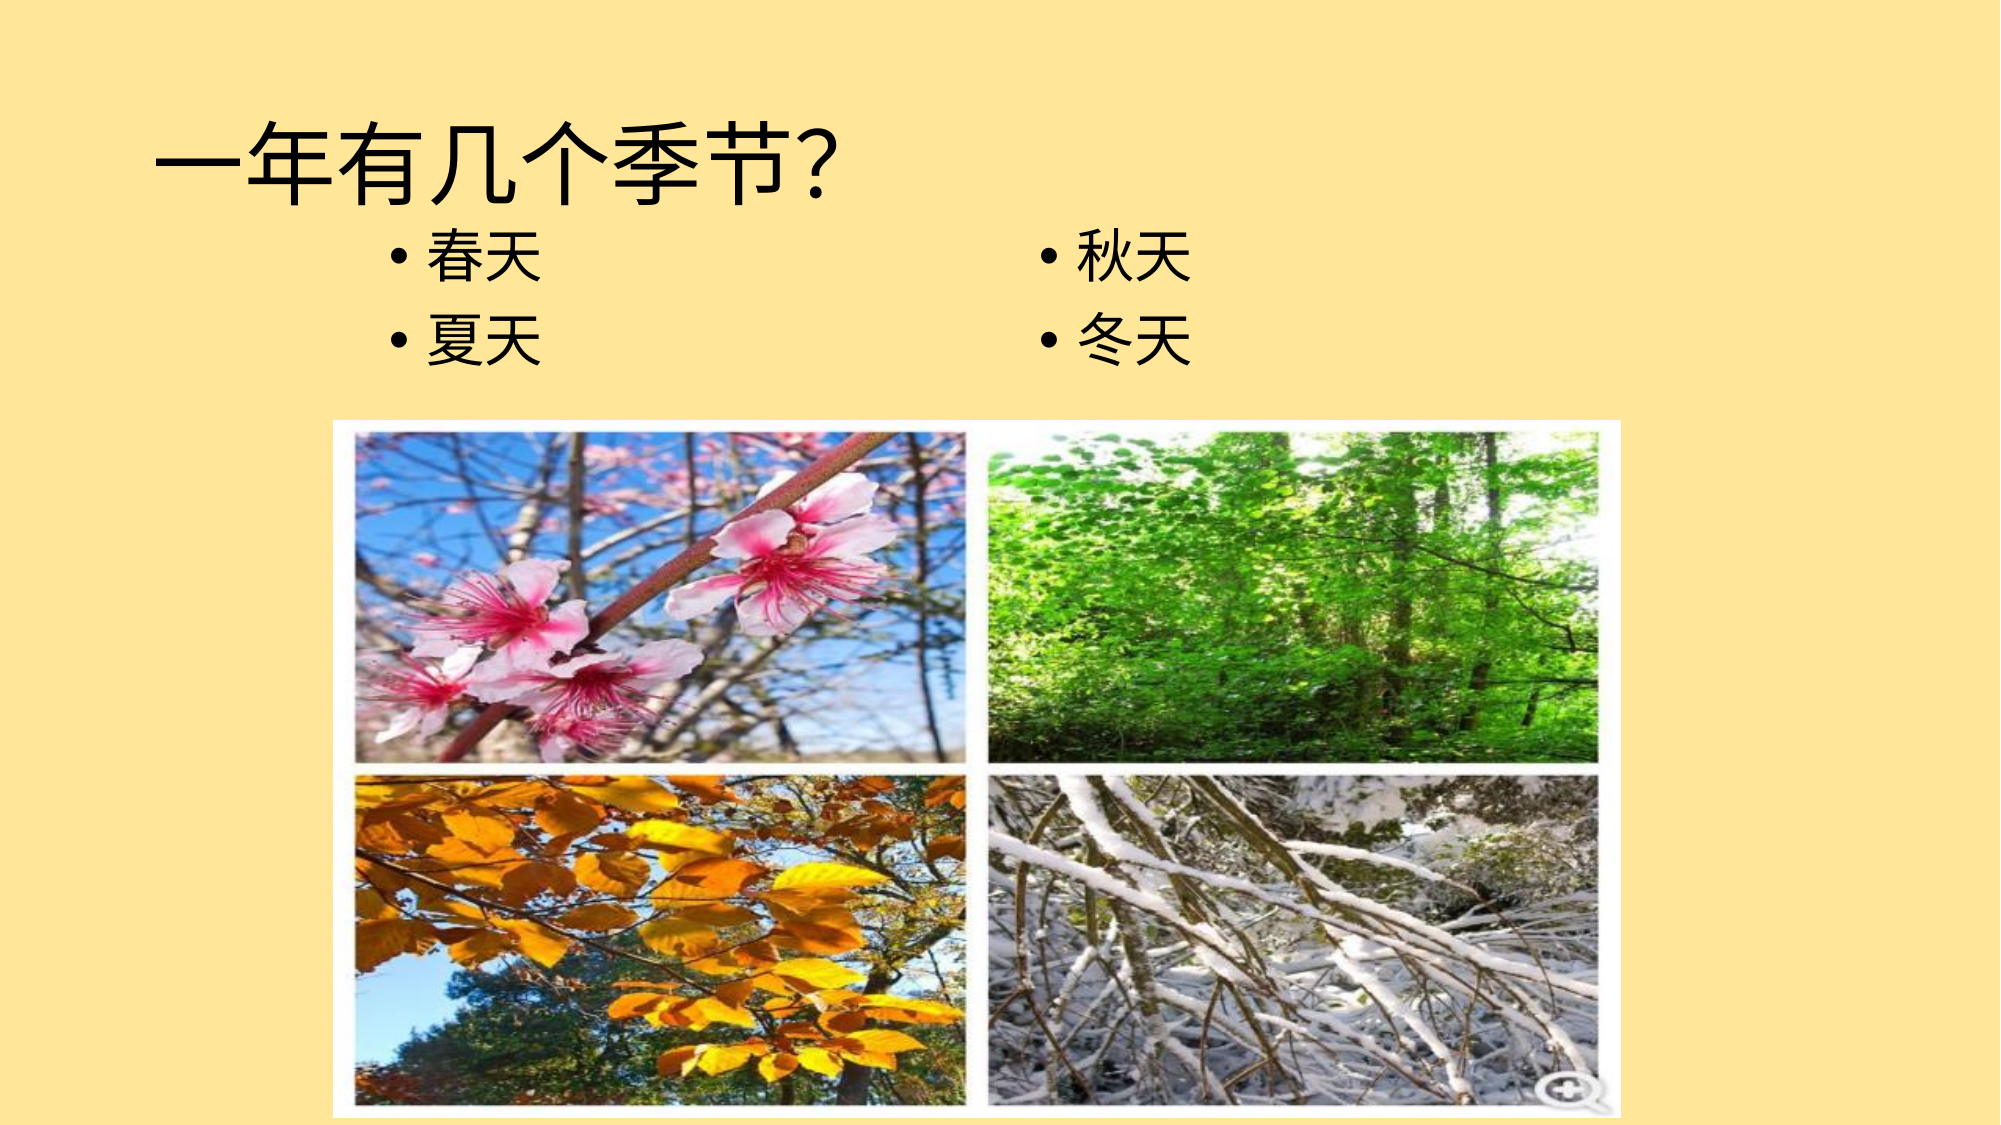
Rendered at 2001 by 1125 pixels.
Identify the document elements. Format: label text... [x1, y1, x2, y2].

list 春天 夏天 [373, 220, 918, 420]
title 一年有几个季节？ [137, 59, 1863, 278]
picture [333, 420, 1621, 1118]
list 秋天 冬天 [1023, 220, 1614, 410]
